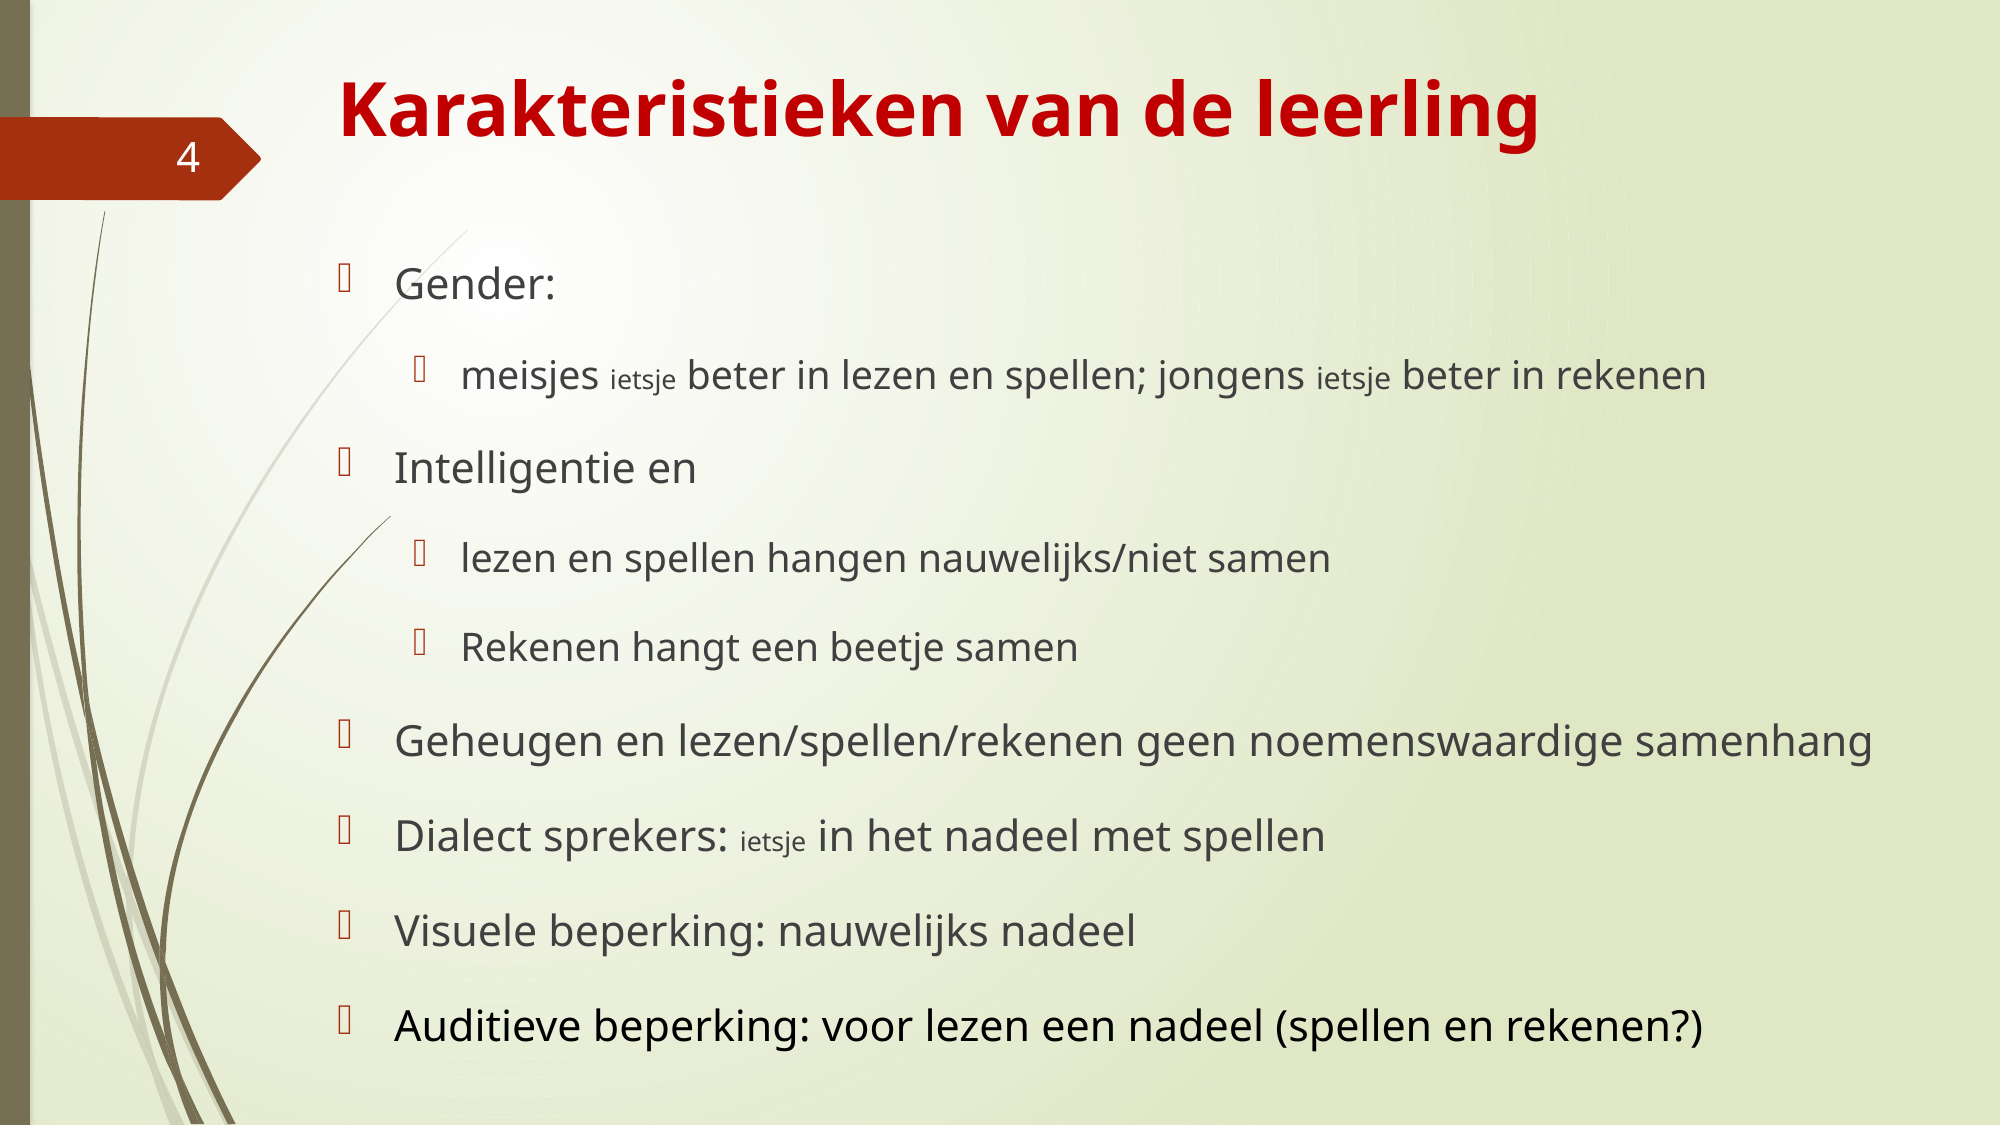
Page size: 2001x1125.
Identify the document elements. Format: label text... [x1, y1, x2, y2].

slide_number 4 [87, 129, 216, 190]
list Gender: meisjes ietsje beter in lezen en spellen; jongens ietsje beter in rekenen Intelligentie en lezen en spellen hangen nauwelijks/niet samen Rekenen hangt een beetje samen Geheugen en lezen/spellen/rekenen geen noemenswaardige samenhang Dialect sprekers: ietsje in het nadeel met spellen Visuele beperking: nauwelijks nadeel Auditieve beperking: voor lezen een nadeel (spellen en rekenen?) [322, 223, 1928, 1074]
title Karakteristieken van de leerling [322, 54, 1785, 160]
